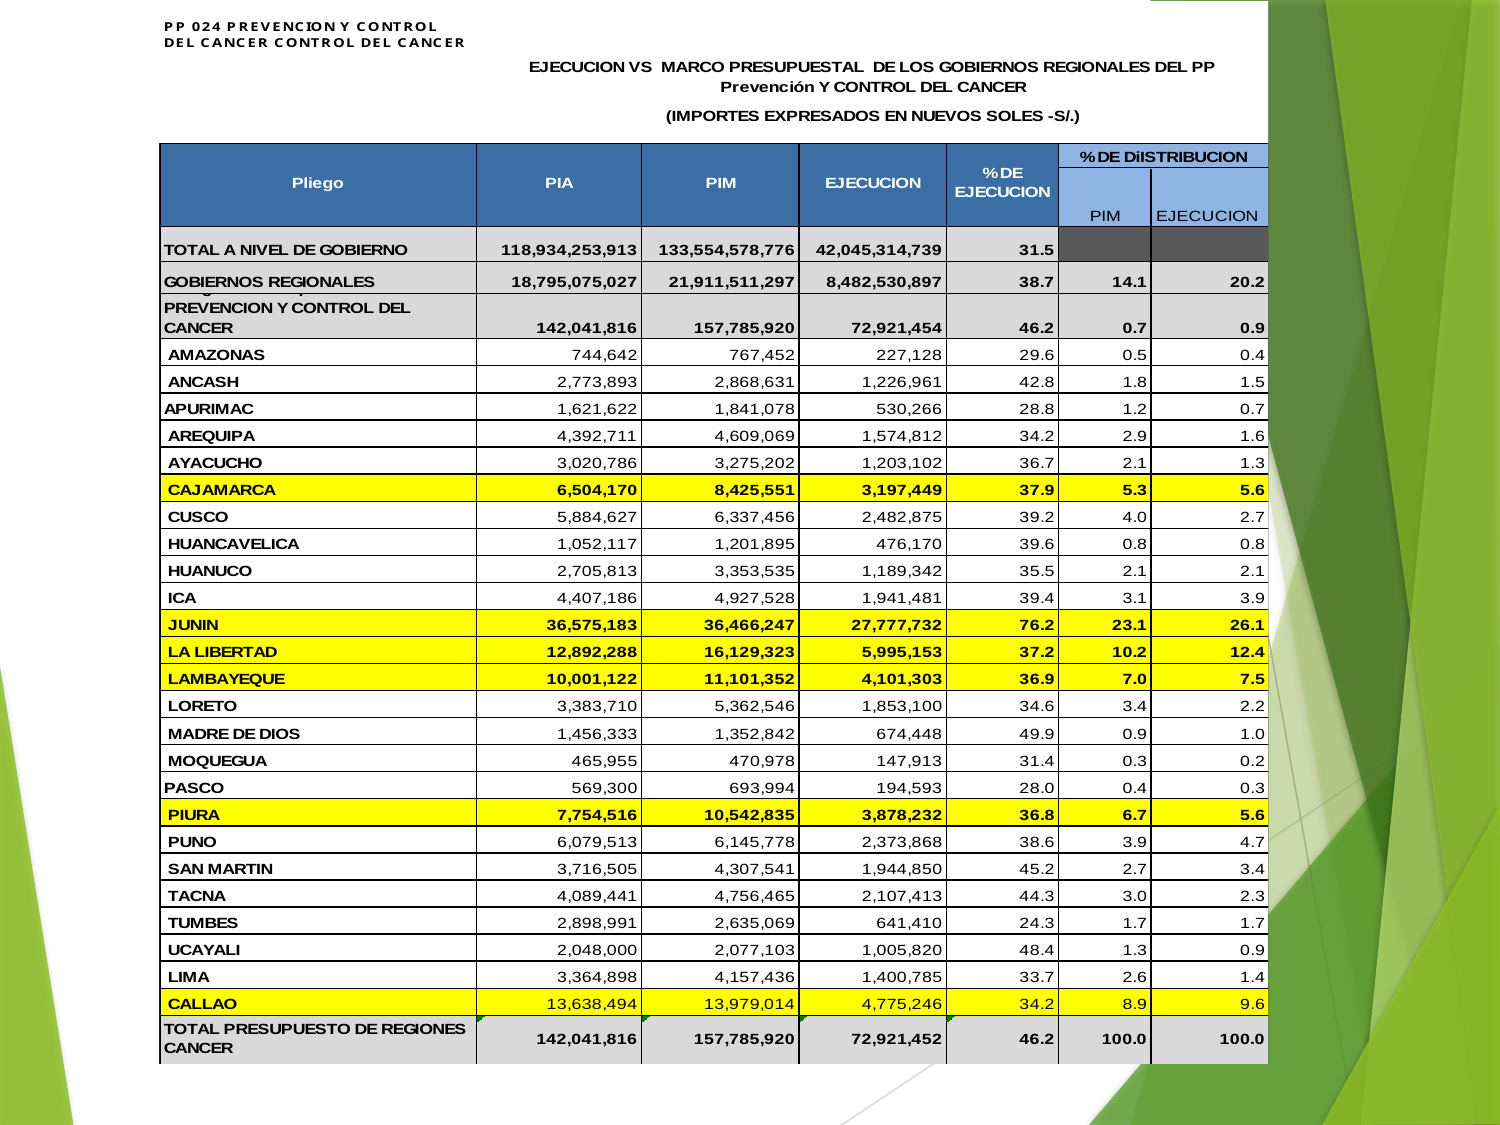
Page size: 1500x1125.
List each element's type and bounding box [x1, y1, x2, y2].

picture [158, 0, 1271, 1066]
